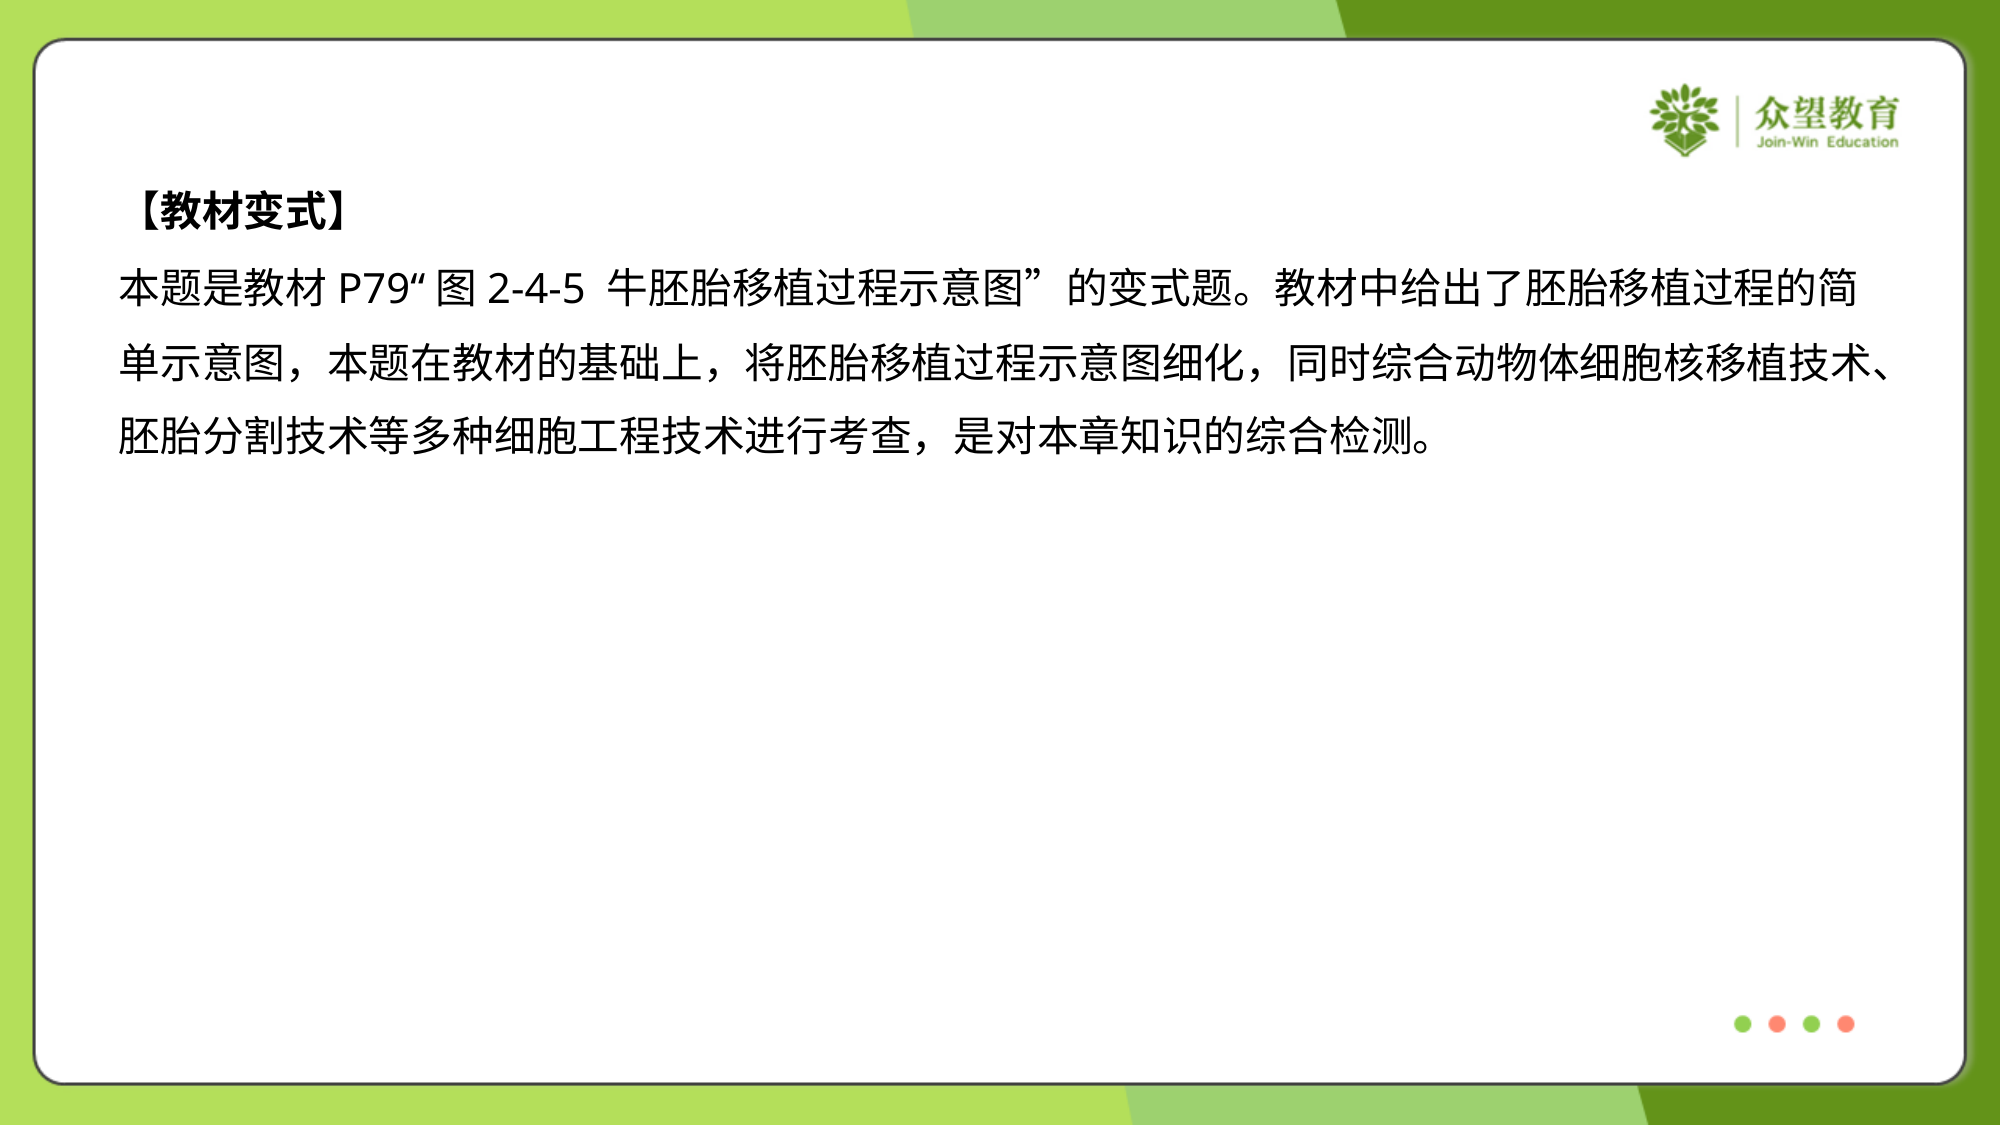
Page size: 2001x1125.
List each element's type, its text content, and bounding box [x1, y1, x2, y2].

text_box 【教材变式】 本题是教材P79“图2-4-5 牛胚胎移植过程示意图”的变式题。教材中给出了胚胎移植过程的简 单示意图，本题在教材的基础上，将胚胎移植过程示意图细化，同时综合动物体细胞核移植技术、 胚胎分割技术等多种细胞工程技术进行考查，是对本章知识的综合检测。 [118, 159, 1883, 452]
picture [0, 0, 2000, 1125]
